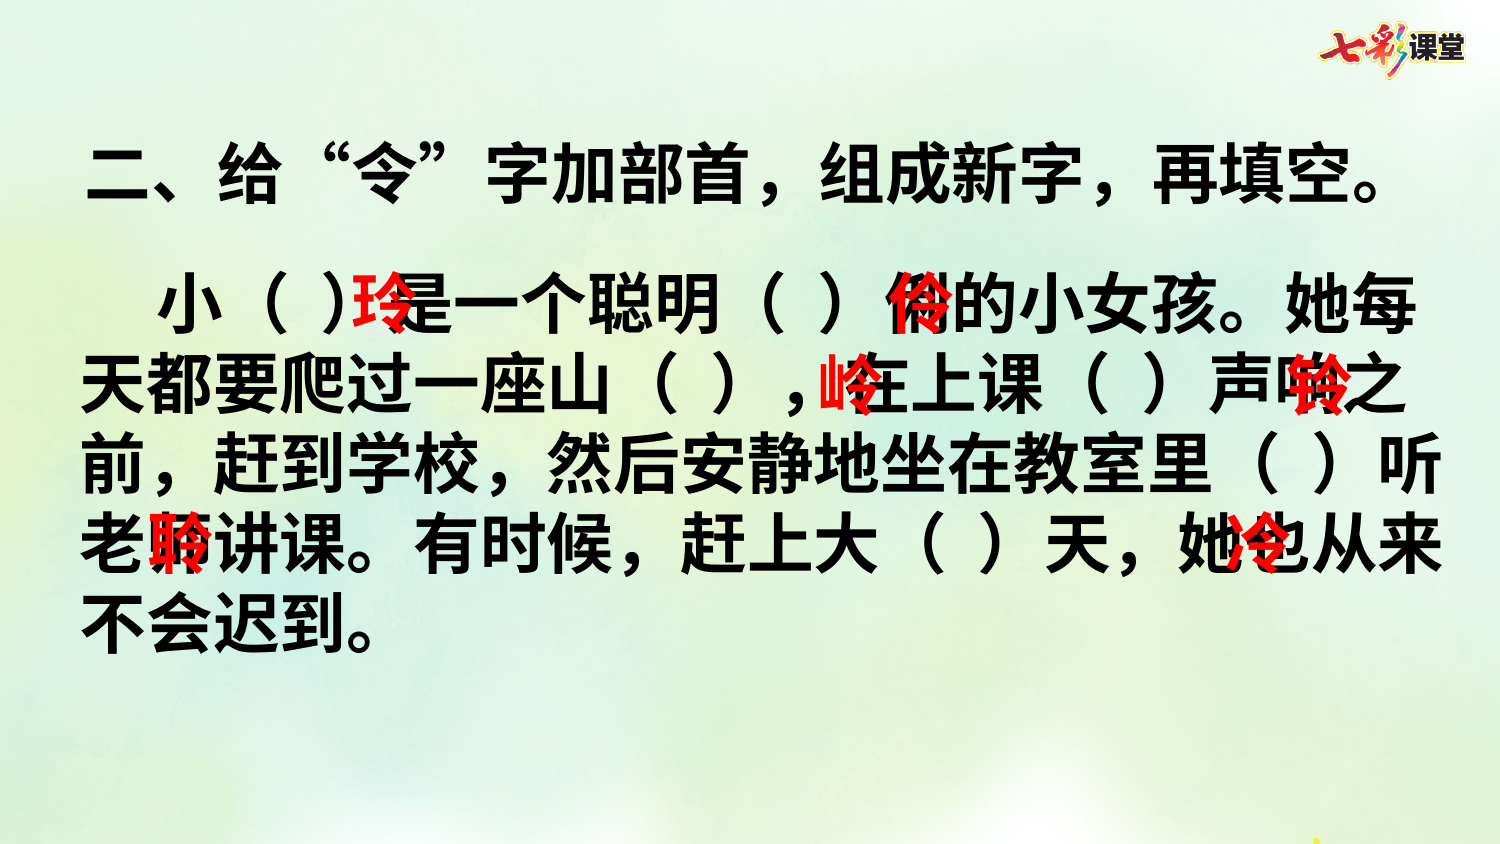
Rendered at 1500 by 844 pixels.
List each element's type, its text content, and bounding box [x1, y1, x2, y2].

text_box 小（ ）是一个聪明（ ）俐的小女孩。她每天都要爬过一座山（ ），在上课（ ）声响之前，赶到学校，然后安静地坐在教室里（ ）听老师讲课。有时候，赶上大（ ）天，她也从来不会迟到。 [64, 254, 1471, 669]
text_box 伶 [874, 254, 951, 349]
text_box 冷 [1210, 494, 1288, 589]
text_box 二、给“令”字加部首，组成新字，再填空。 [69, 124, 1398, 220]
text_box 岭 [802, 336, 880, 431]
text_box 玲 [336, 254, 413, 349]
text_box 聆 [132, 494, 210, 589]
text_box 铃 [1271, 336, 1348, 432]
picture [0, 0, 1500, 844]
